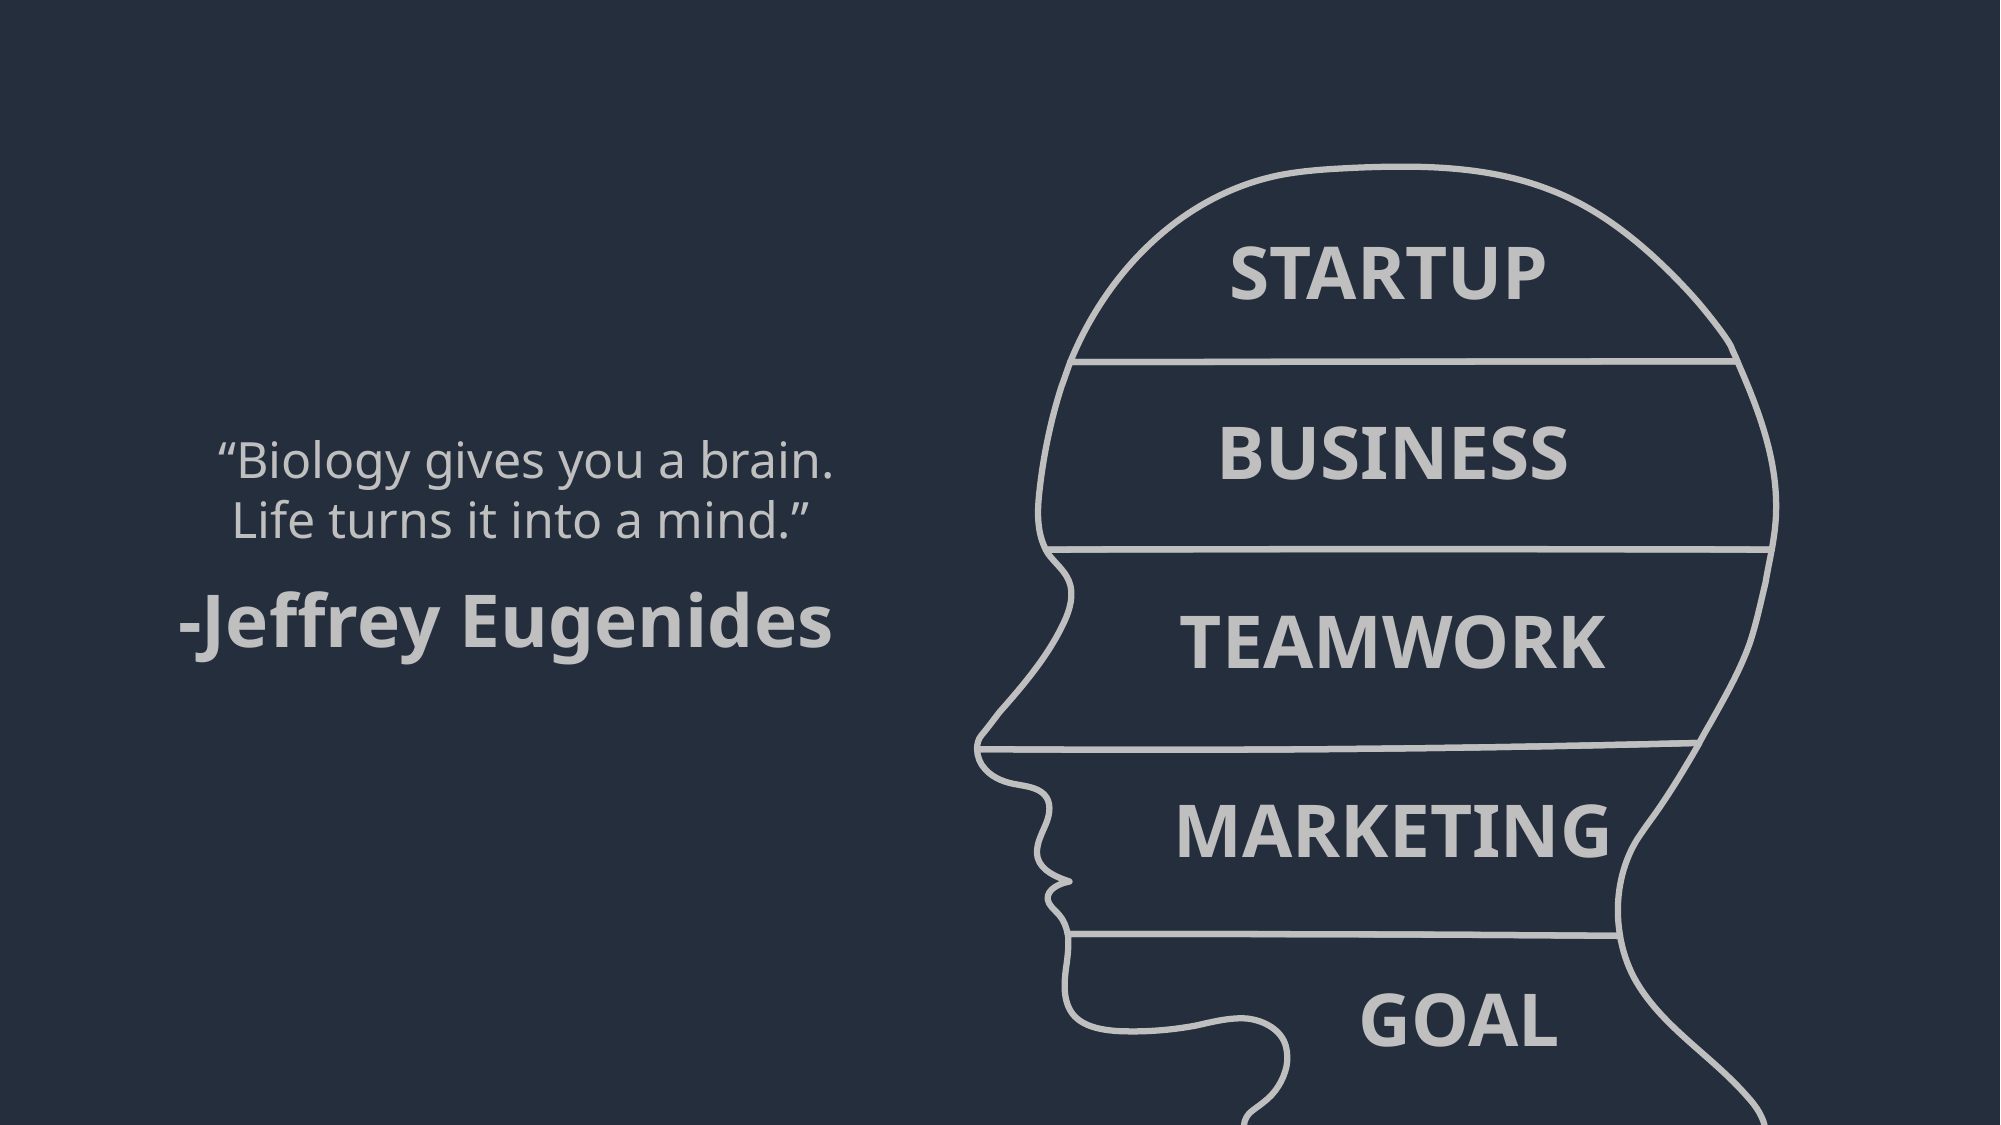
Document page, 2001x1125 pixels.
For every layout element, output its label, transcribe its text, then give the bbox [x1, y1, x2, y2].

text_box [1070, 166, 1738, 362]
text_box [1064, 935, 1765, 1125]
text_box STARTUP [1229, 226, 1549, 314]
text_box [977, 742, 1700, 936]
text_box GOAL [1358, 973, 1560, 1062]
text_box [1038, 362, 1777, 549]
text_box “Biology gives you a brain. Life turns it into a mind.” [218, 428, 836, 549]
text_box TEAMWORK [1179, 595, 1607, 684]
text_box MARKETING [1173, 784, 1613, 872]
text_box -Jeffrey Eugenides [159, 574, 835, 662]
text_box BUSINESS [1216, 406, 1571, 495]
text_box [977, 549, 1772, 749]
